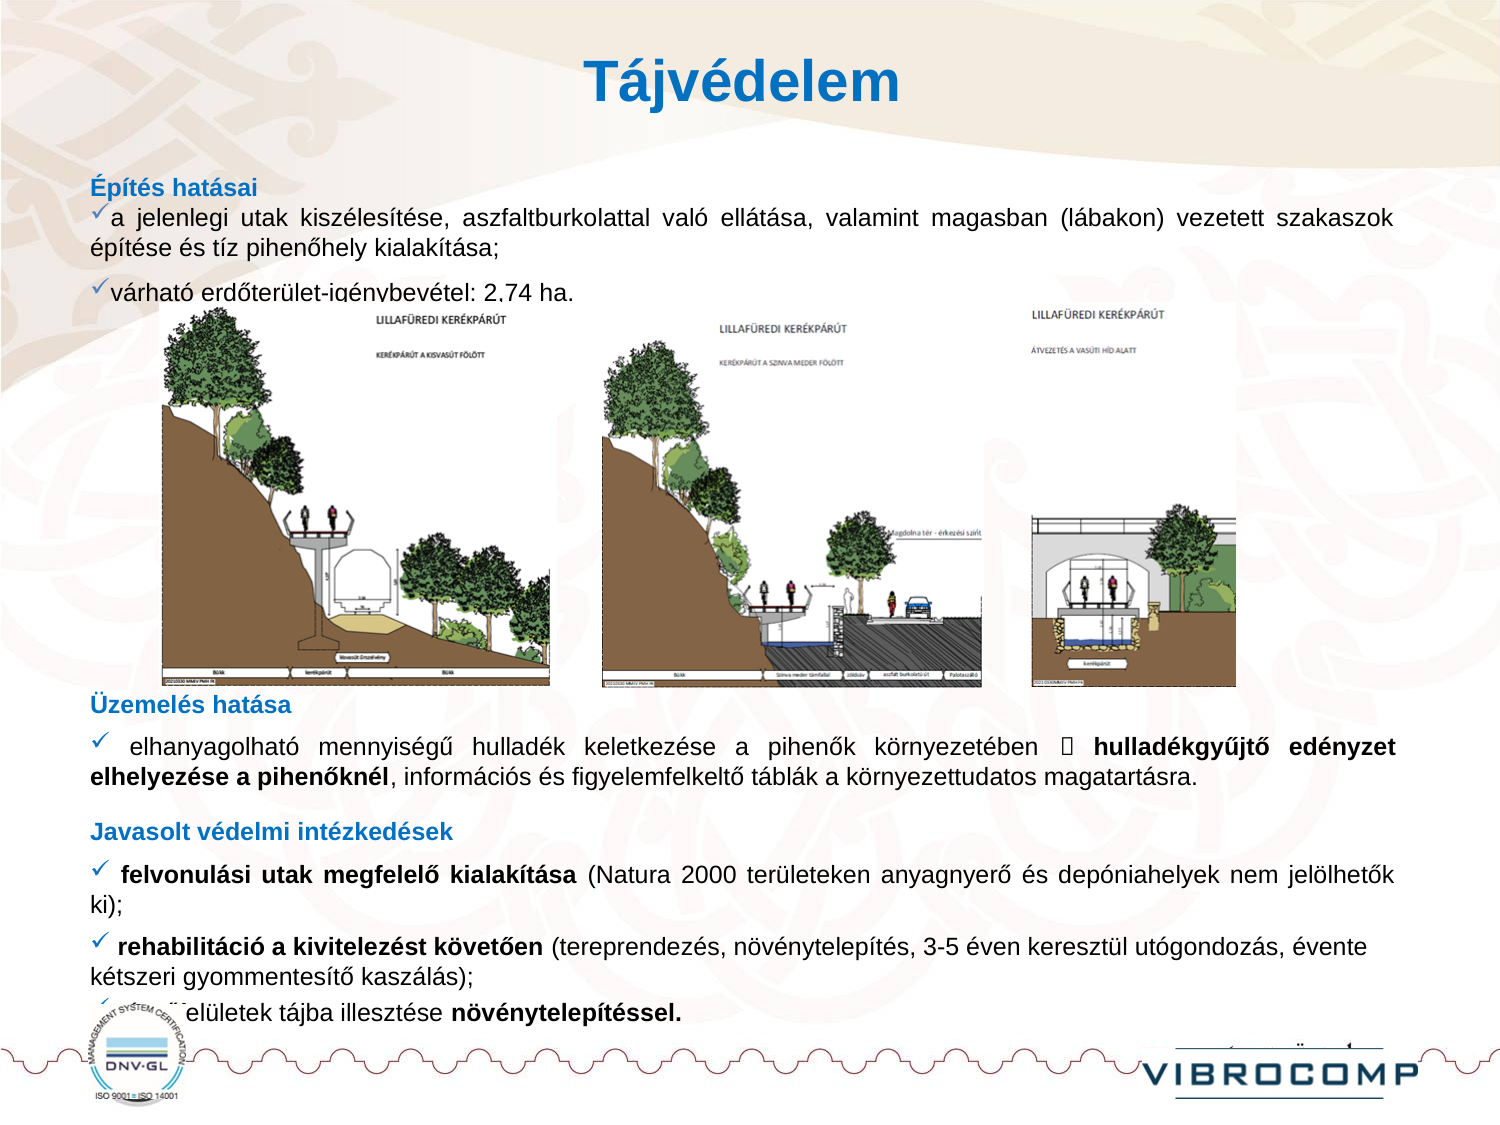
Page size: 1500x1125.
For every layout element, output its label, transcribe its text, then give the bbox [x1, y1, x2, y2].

picture [0, 0, 1500, 1125]
title Tájvédelem [73, 7, 1412, 149]
list Építés hatásai a jelenlegi utak kiszélesítése, aszfaltburkolattal való ellátása, valamint magasban (lábakon) vezetett szakaszok építése és tíz pihenőhely kialakítása; várható erdőterület-igénybevétel: 2,74 ha. Üzemelés hatása elhanyagolható mennyiségű hulladék keletkezése a pihenők környezetében  hulladékgyűjtő edényzet elhelyezése a pihenőknél, információs és figyelemfelkeltő táblák a környezettudatos magatartásra. Javasolt védelmi intézkedések felvonulási utak megfelelő kialakítása (Natura 2000 területeken anyagnyerő és depóniahelyek nem jelölhetők ki); rehabilitáció a kivitelezést követően (tereprendezés, növénytelepítés, 3-5 éven keresztül utógondozás, évente kétszeri gyommentesítő kaszálás); rézsűfelületek tájba illesztése növénytelepítéssel. [75, 149, 1412, 1024]
